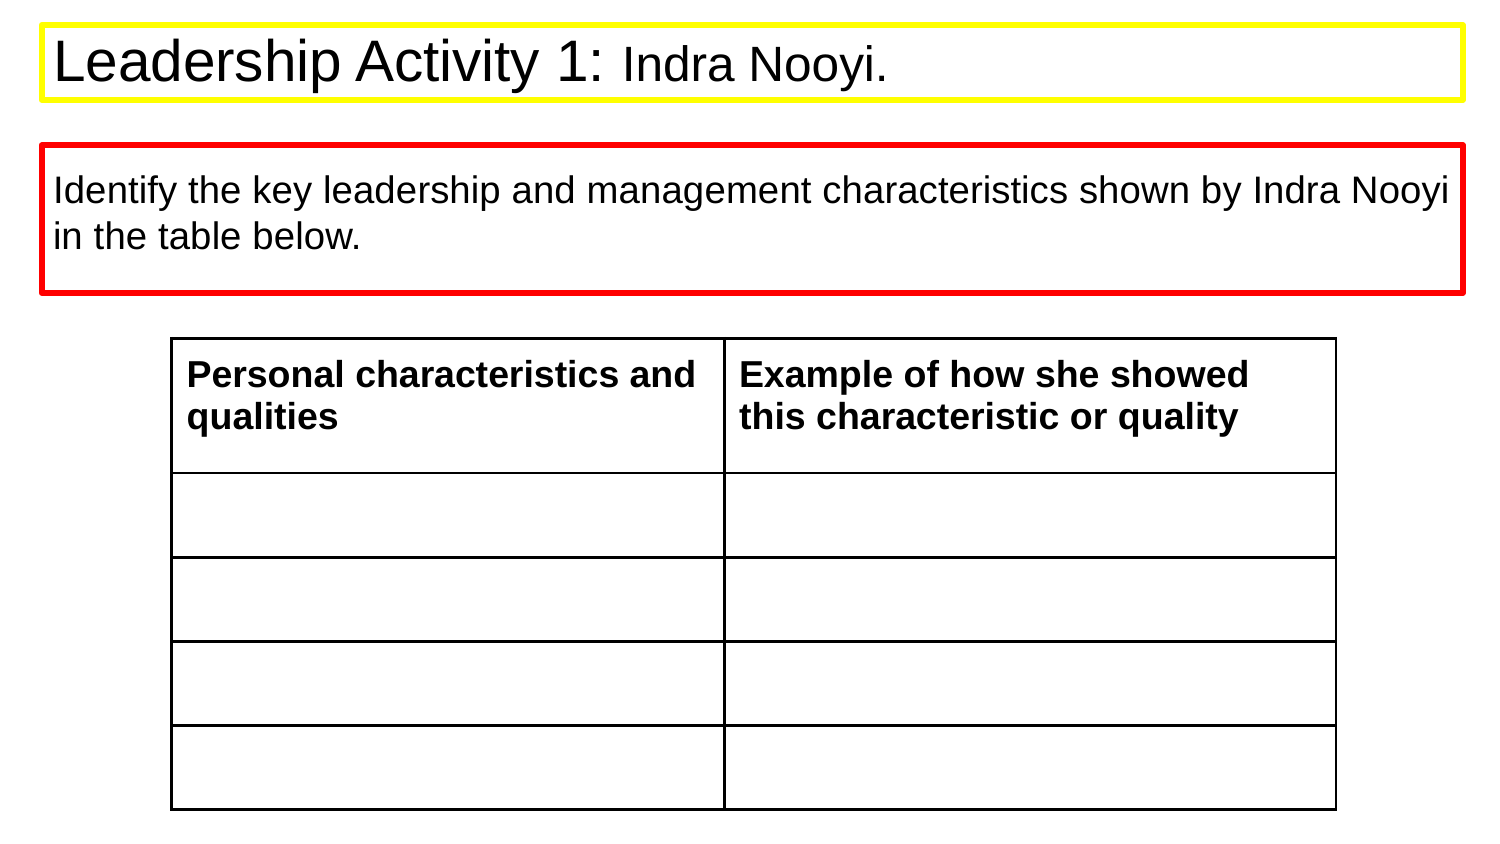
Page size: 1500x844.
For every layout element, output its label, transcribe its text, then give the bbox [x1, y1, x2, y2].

list Identify the key leadership and management characteristics shown by Indra Nooyi in the table below. [41, 145, 1463, 293]
table_cell [173, 643, 723, 724]
table_cell [726, 474, 1335, 556]
table_cell [726, 727, 1335, 808]
table_cell [173, 727, 723, 808]
table_cell [726, 643, 1335, 724]
table_cell [173, 559, 723, 640]
table_header Example of how she showed this characteristic or quality [726, 340, 1335, 472]
table_cell [173, 474, 723, 556]
table_header Personal characteristics and qualities [173, 340, 723, 472]
table_cell [726, 559, 1335, 640]
title Leadership Activity 1: Indra Nooyi. [41, 25, 1463, 100]
